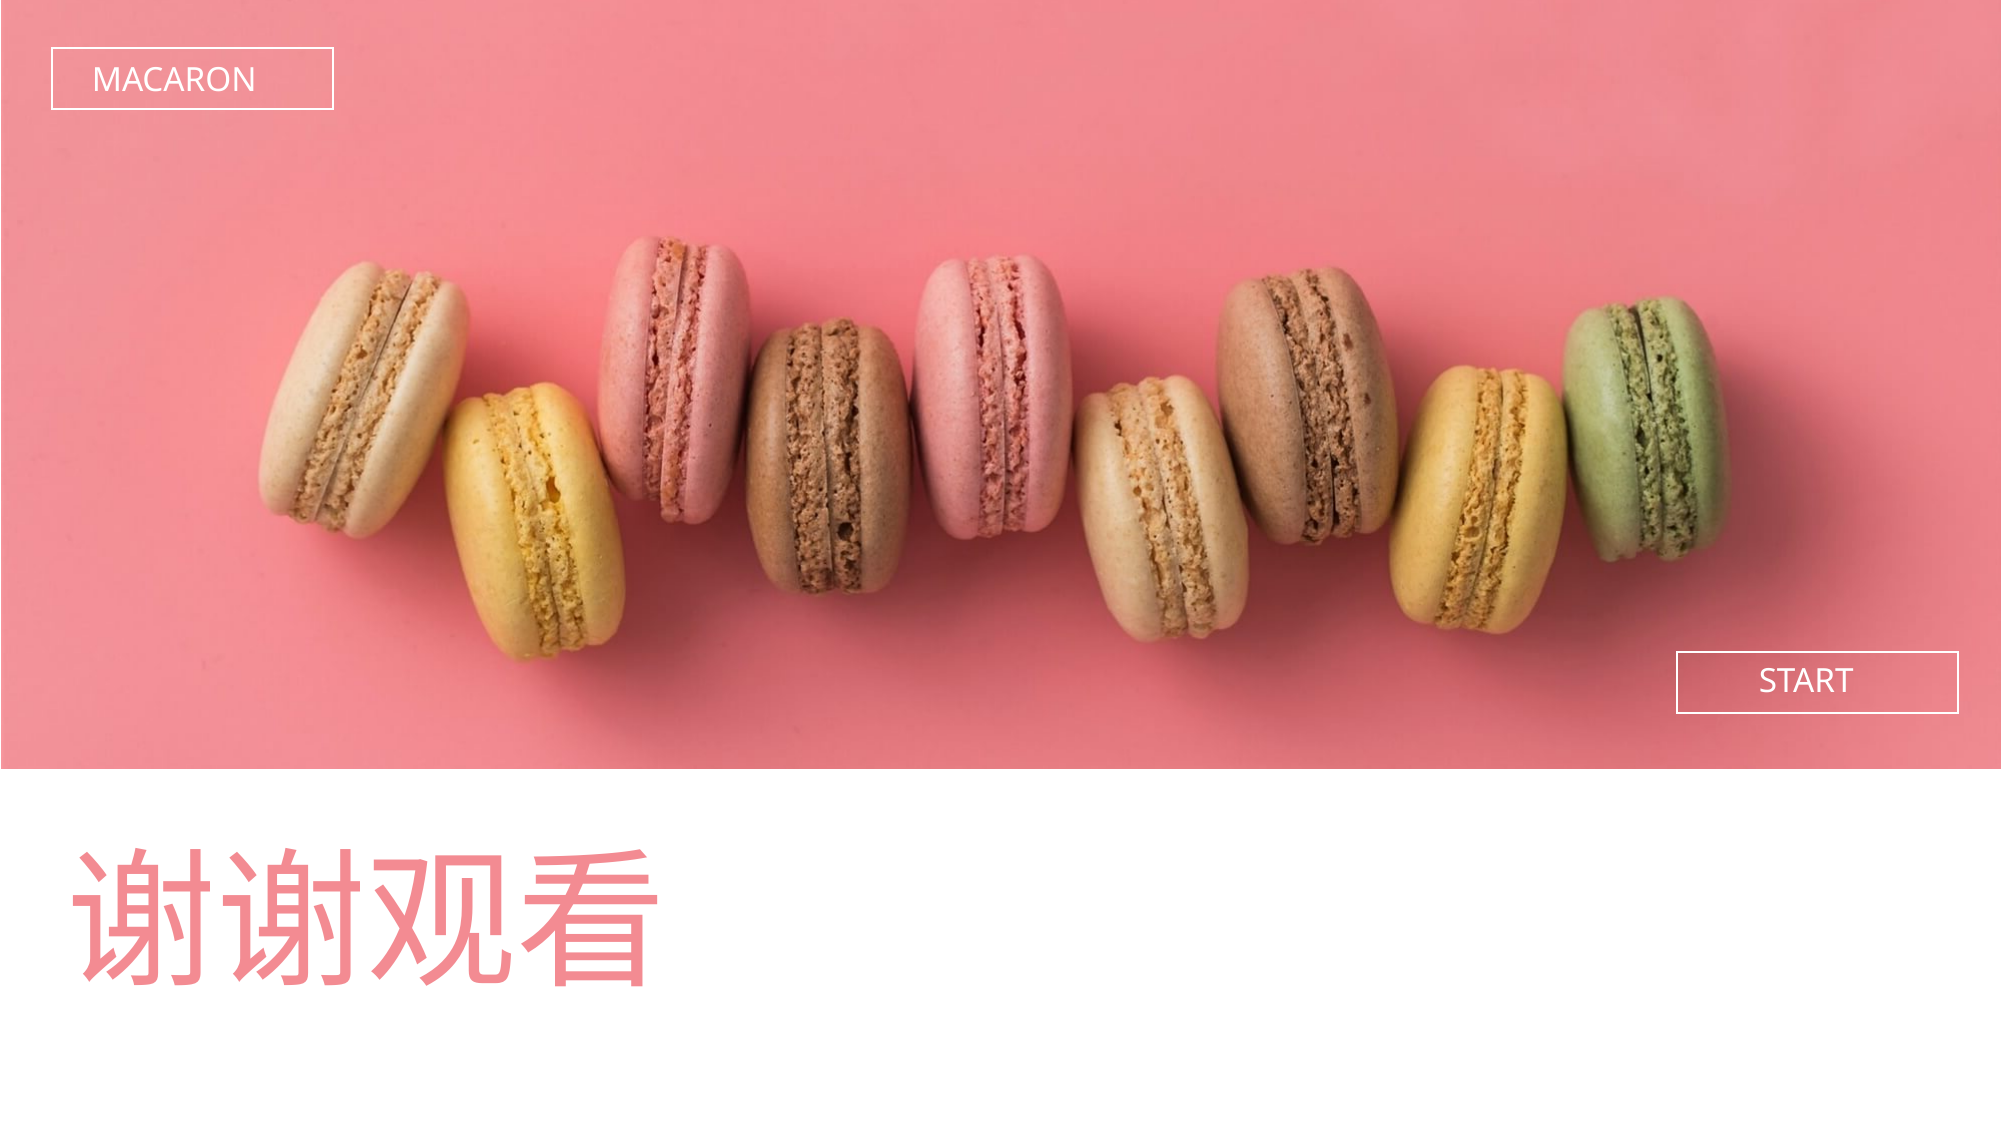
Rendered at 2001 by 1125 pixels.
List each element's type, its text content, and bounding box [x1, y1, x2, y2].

picture [0, 0, 2001, 769]
text_box 谢谢观看 [51, 816, 1571, 1012]
